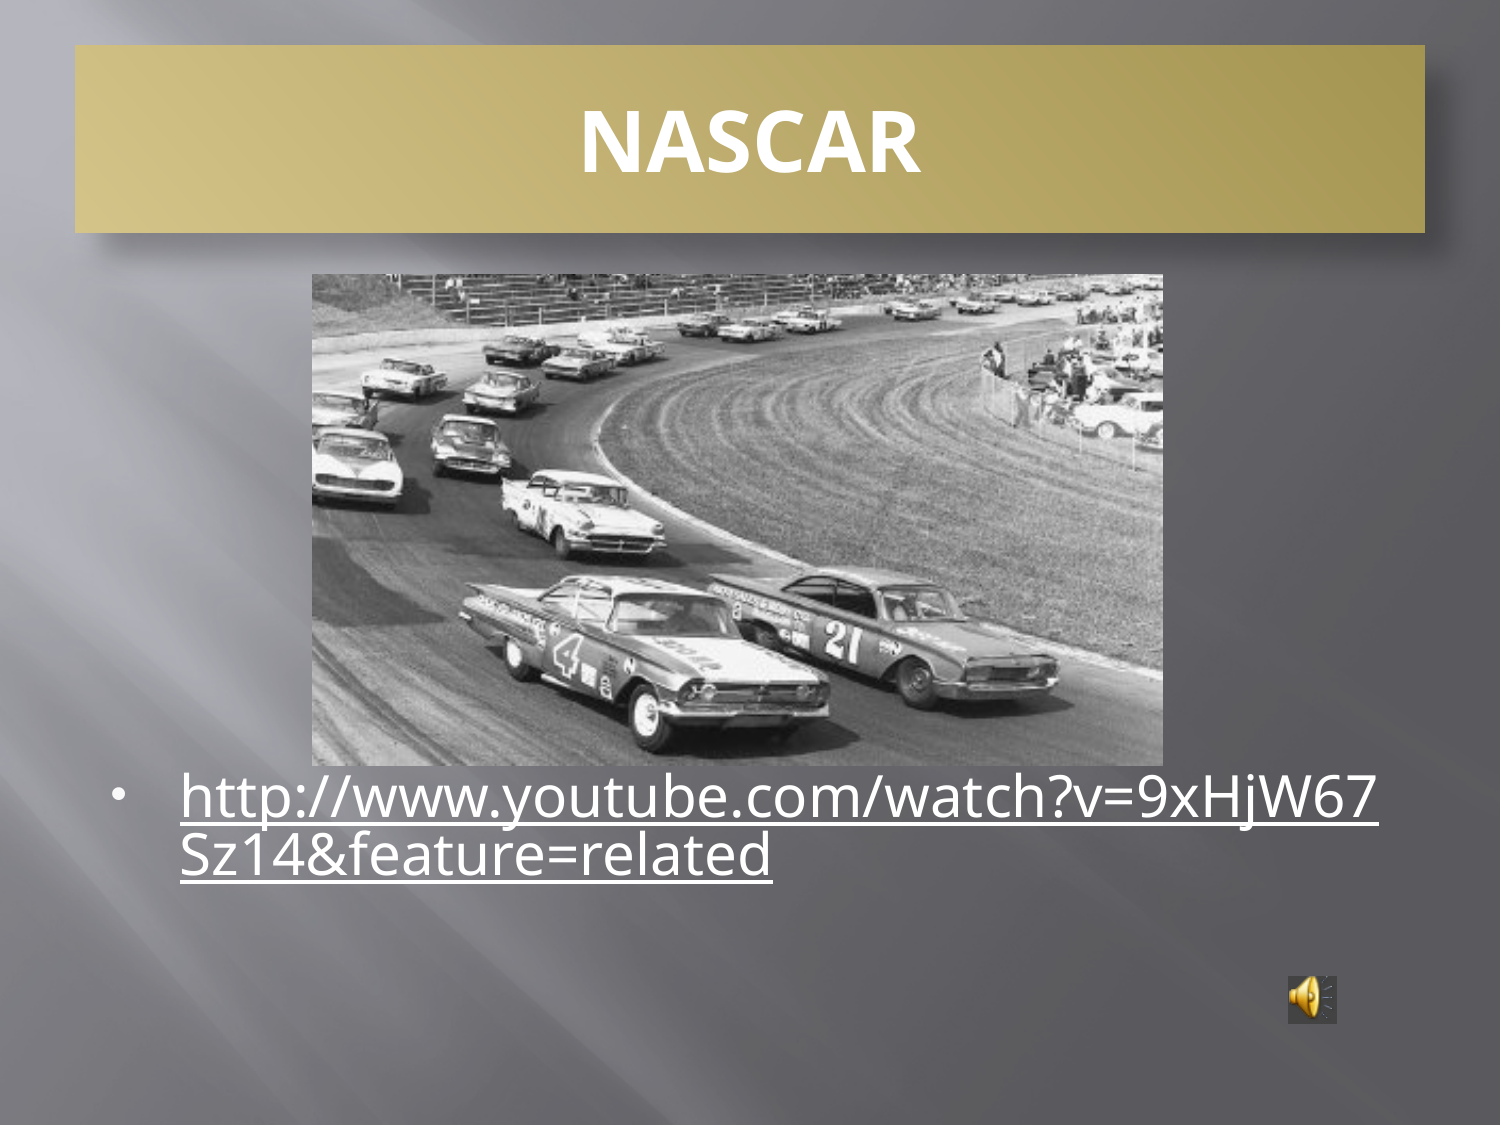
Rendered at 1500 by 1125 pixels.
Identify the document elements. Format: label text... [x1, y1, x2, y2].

list http://www.youtube.com/watch?v=9xHjW67Sz14&feature=related [75, 262, 1425, 1035]
title NASCAR [75, 45, 1425, 233]
picture [1287, 974, 1338, 1026]
picture [312, 274, 1163, 767]
